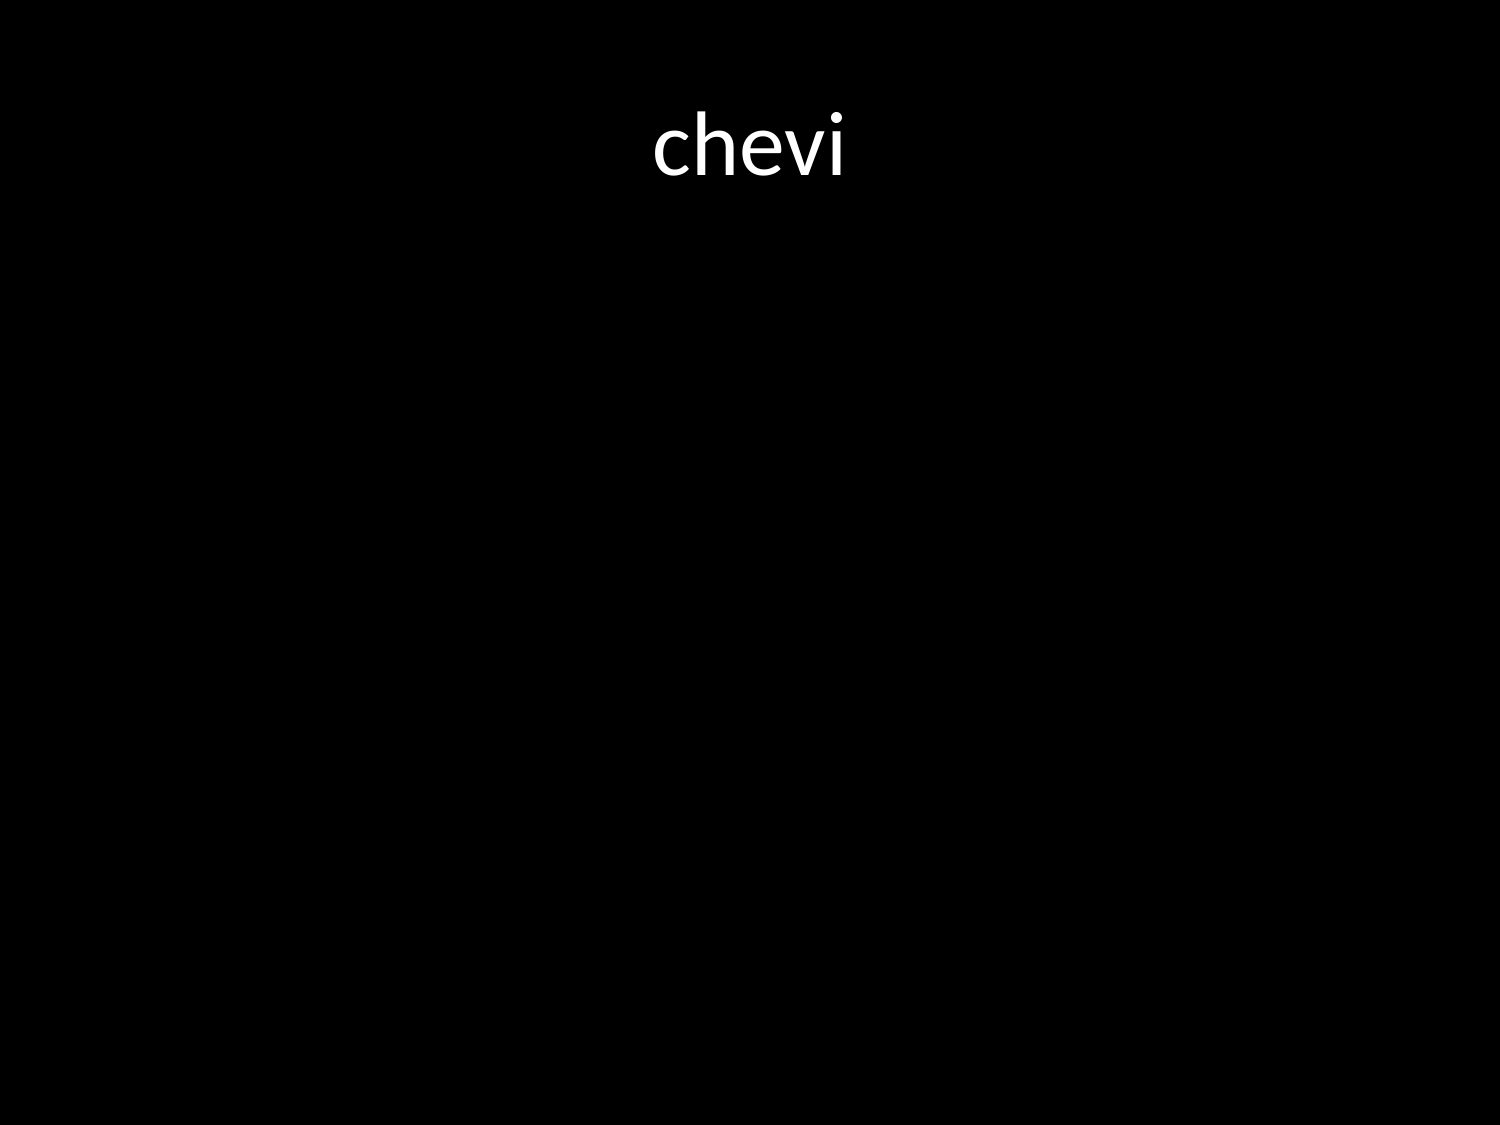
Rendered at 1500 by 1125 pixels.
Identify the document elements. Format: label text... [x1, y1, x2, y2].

title chevi [75, 45, 1425, 233]
